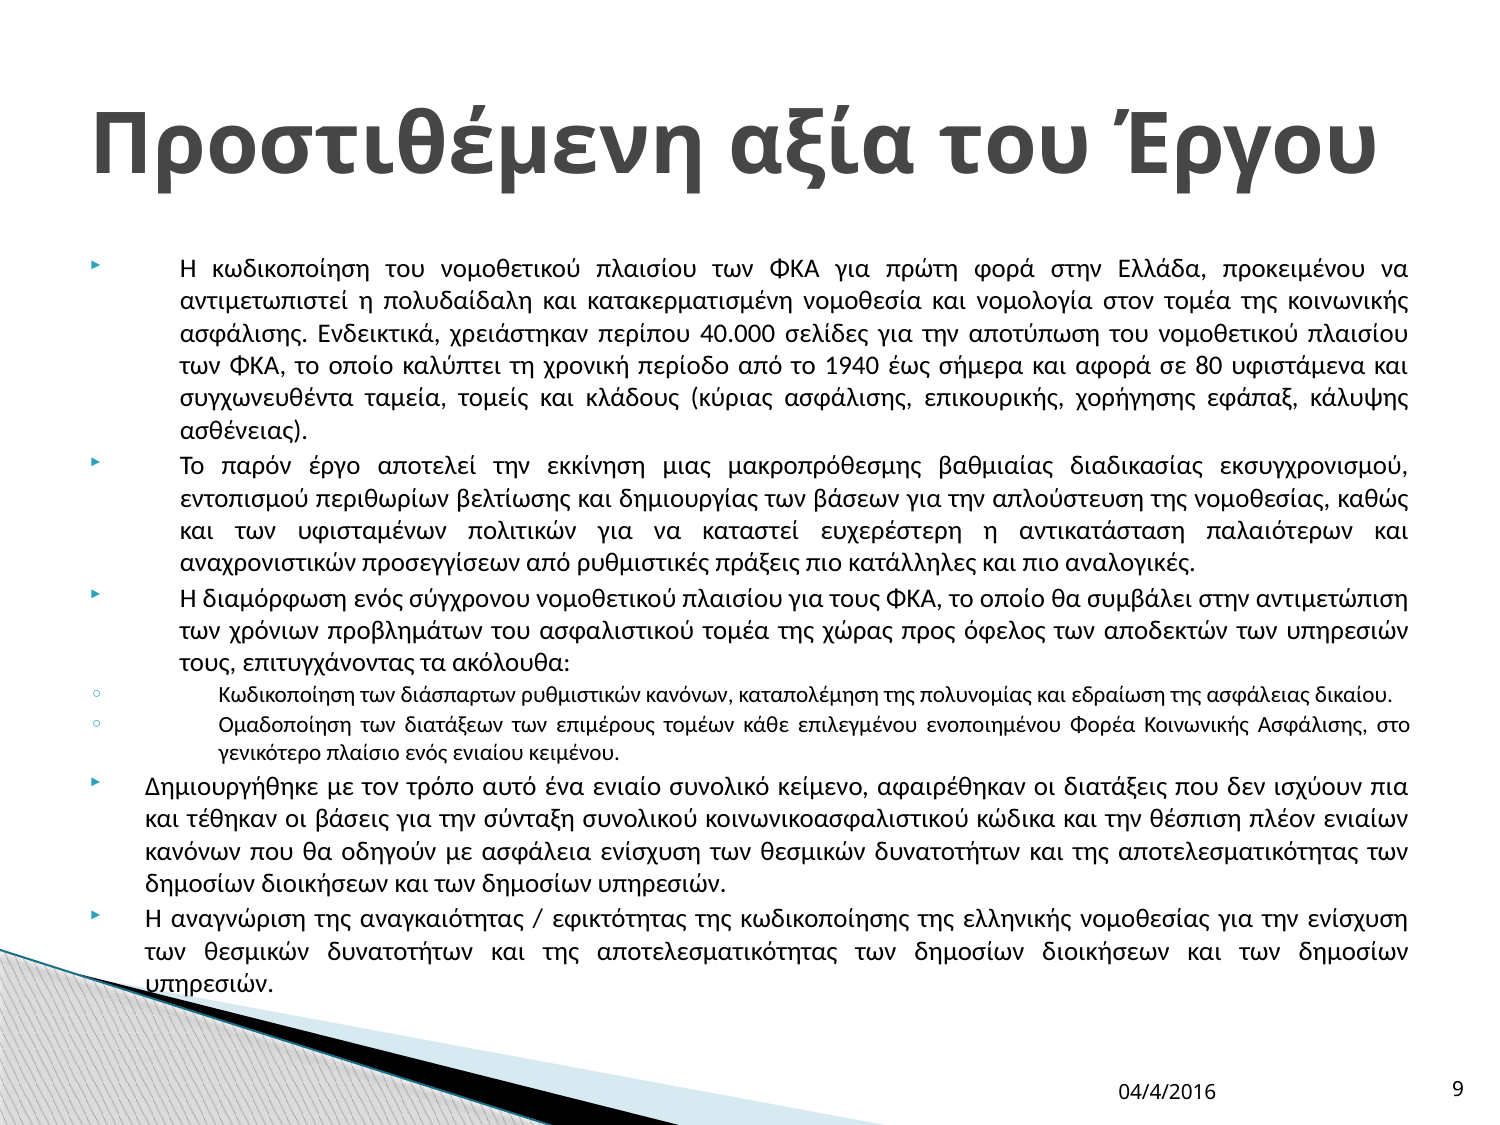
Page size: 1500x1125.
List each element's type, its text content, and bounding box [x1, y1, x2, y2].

title Προστιθέμενη αξία του Έργου [75, 45, 1425, 233]
list Η κωδικοποίηση του νομοθετικού πλαισίου των ΦΚΑ για πρώτη φορά στην Ελλάδα, προκειμένου να αντιμετωπιστεί η πολυδαίδαλη και κατακερματισμένη νομοθεσία και νομολογία στον τομέα της κοινωνικής ασφάλισης. Ενδεικτικά, χρειάστηκαν περίπου 40.000 σελίδες για την αποτύπωση του νομοθετικού πλαισίου των ΦΚΑ, το οποίο καλύπτει τη χρονική περίοδο από το 1940 έως σήμερα και αφορά σε 80 υφιστάμενα και συγχωνευθέντα ταμεία, τομείς και κλάδους (κύριας ασφάλισης, επικουρικής, χορήγησης εφάπαξ, κάλυψης ασθένειας). Το παρόν έργο αποτελεί την εκκίνηση μιας μακροπρόθεσμης βαθμιαίας διαδικασίας εκσυγχρονισμού, εντοπισμού περιθωρίων βελτίωσης και δημιουργίας των βάσεων για την απλούστευση της νομοθεσίας, καθώς και των υφισταμένων πολιτικών για να καταστεί ευχερέστερη η αντικατάσταση παλαιότερων και αναχρονιστικών προσεγγίσεων από ρυθμιστικές πράξεις πιο κατάλληλες και πιο αναλογικές. Η διαμόρφωση ενός σύγχρονου νομοθετικού πλαισίου για τους ΦΚΑ, το οποίο θα συμβάλει στην αντιμετώπιση των χρόνιων προβλημάτων του ασφαλιστικού τομέα της χώρας προς όφελος των αποδεκτών των υπηρεσιών τους, επιτυγχάνοντας τα ακόλουθα: Κωδικοποίηση των διάσπαρτων ρυθμιστικών κανόνων, καταπολέμηση της πολυνομίας και εδραίωση της ασφάλειας δικαίου. Ομαδοποίηση των διατάξεων των επιμέρους τομέων κάθε επιλεγμένου ενοποιημένου Φορέα Κοινωνικής Ασφάλισης, στο γενικότερο πλαίσιο ενός ενιαίου κειμένου. Δημιουργήθηκε με τον τρόπο αυτό ένα ενιαίο συνολικό κείμενο, αφαιρέθηκαν οι διατάξεις που δεν ισχύουν πια και τέθηκαν οι βάσεις για την σύνταξη συνολικού κοινωνικοασφαλιστικού κώδικα και την θέσπιση πλέον ενιαίων κανόνων που θα οδηγούν με ασφάλεια ενίσχυση των θεσμικών δυνατοτήτων και της αποτελεσματικότητας των δημοσίων διοικήσεων και των δημοσίων υπηρεσιών. Η αναγνώριση της αναγκαιότητας / εφικτότητας της κωδικοποίησης της ελληνικής νομοθεσίας για την ενίσχυση των θεσμικών δυνατοτήτων και της αποτελεσματικότητας των δημοσίων διοικήσεων και των δημοσίων υπηρεσιών. [75, 243, 1425, 1012]
slide_number 9 [1418, 1051, 1479, 1112]
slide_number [1103, 1051, 1418, 1112]
